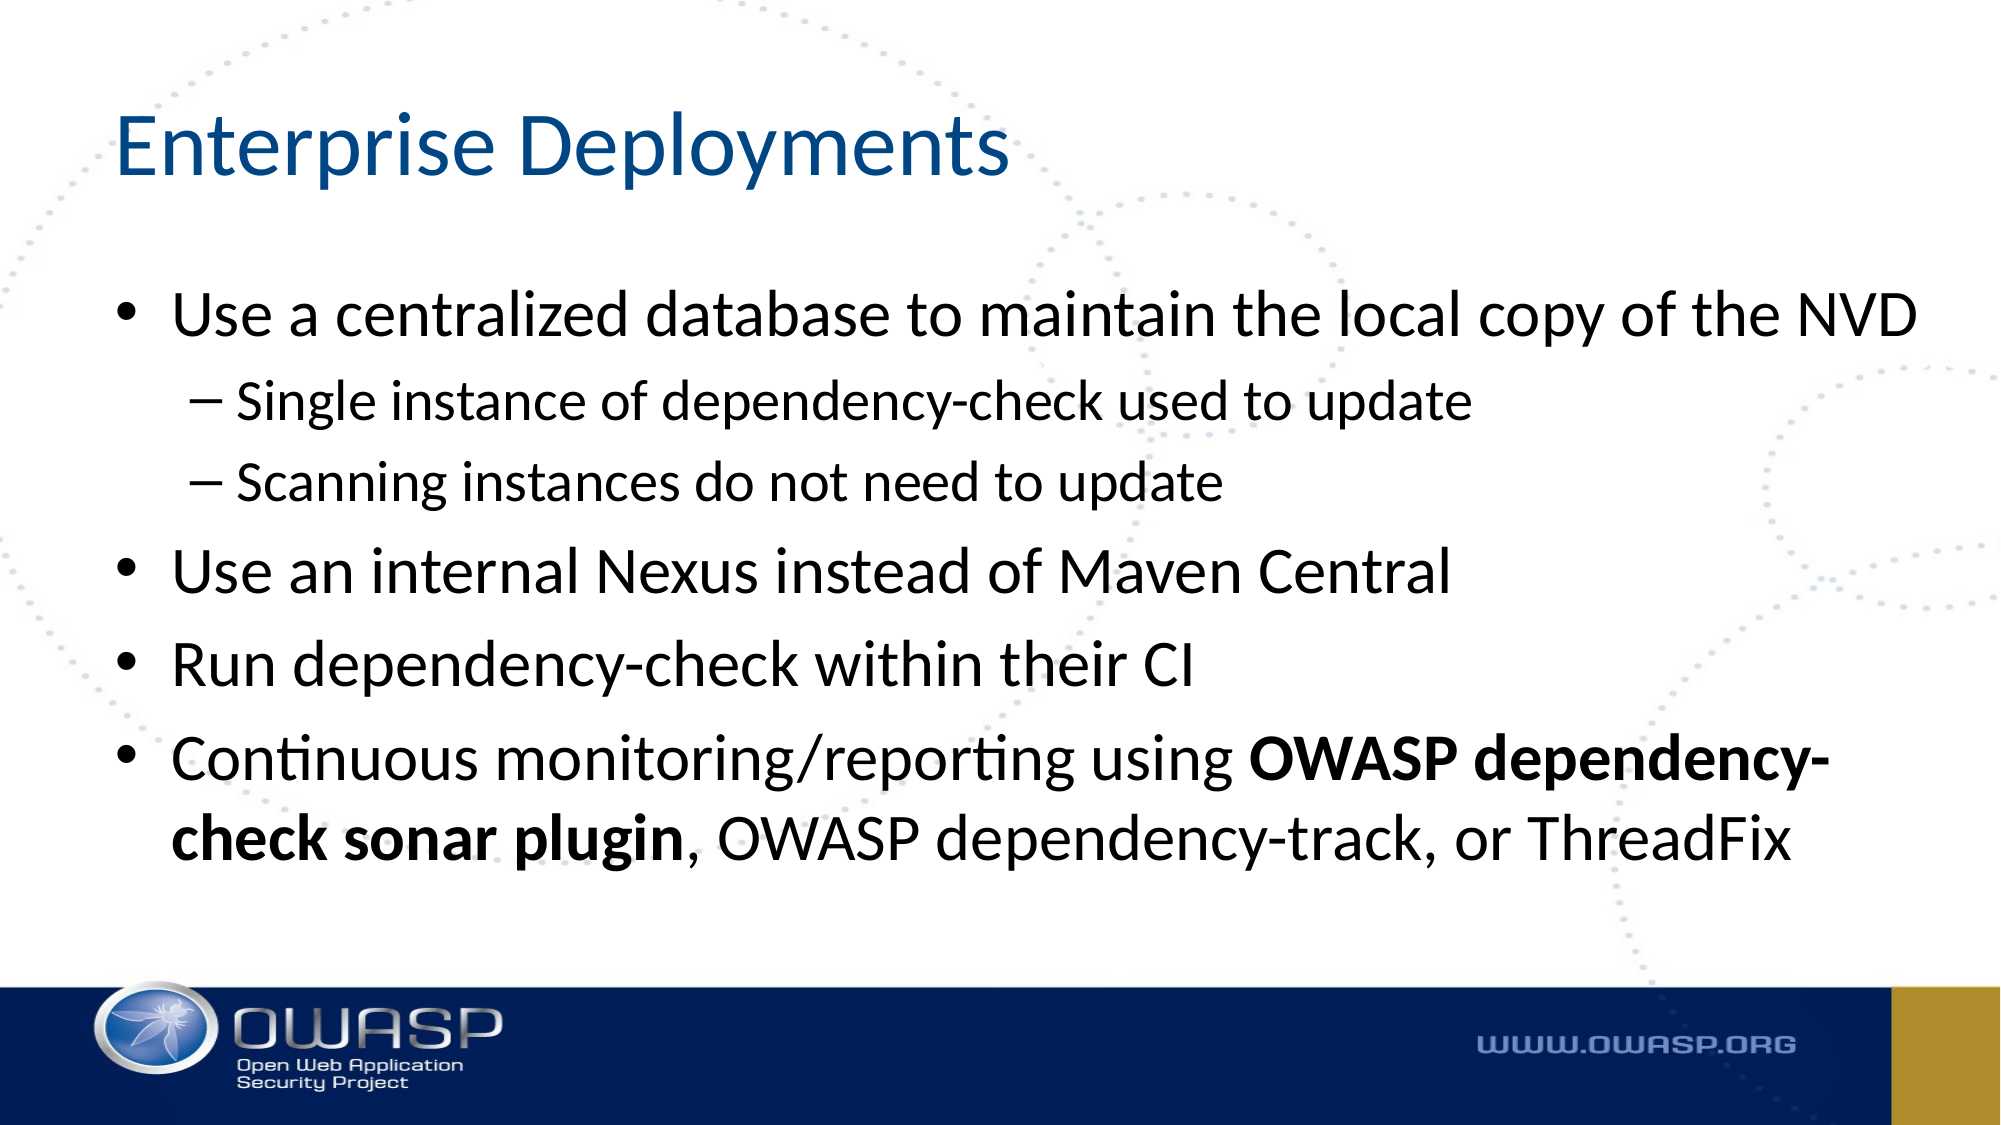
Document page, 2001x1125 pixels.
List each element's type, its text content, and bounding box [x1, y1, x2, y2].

list Use a centralized database to maintain the local copy of the NVD Single instance of dependency-check used to update Scanning instances do not need to update Use an internal Nexus instead of Maven Central Run dependency-check within their CI Continuous monitoring/reporting using OWASP dependency-check sonar plugin, OWASP dependency-track, or ThreadFix [99, 262, 1954, 940]
picture [0, 0, 2001, 1125]
title Enterprise Deployments [99, 45, 1900, 233]
